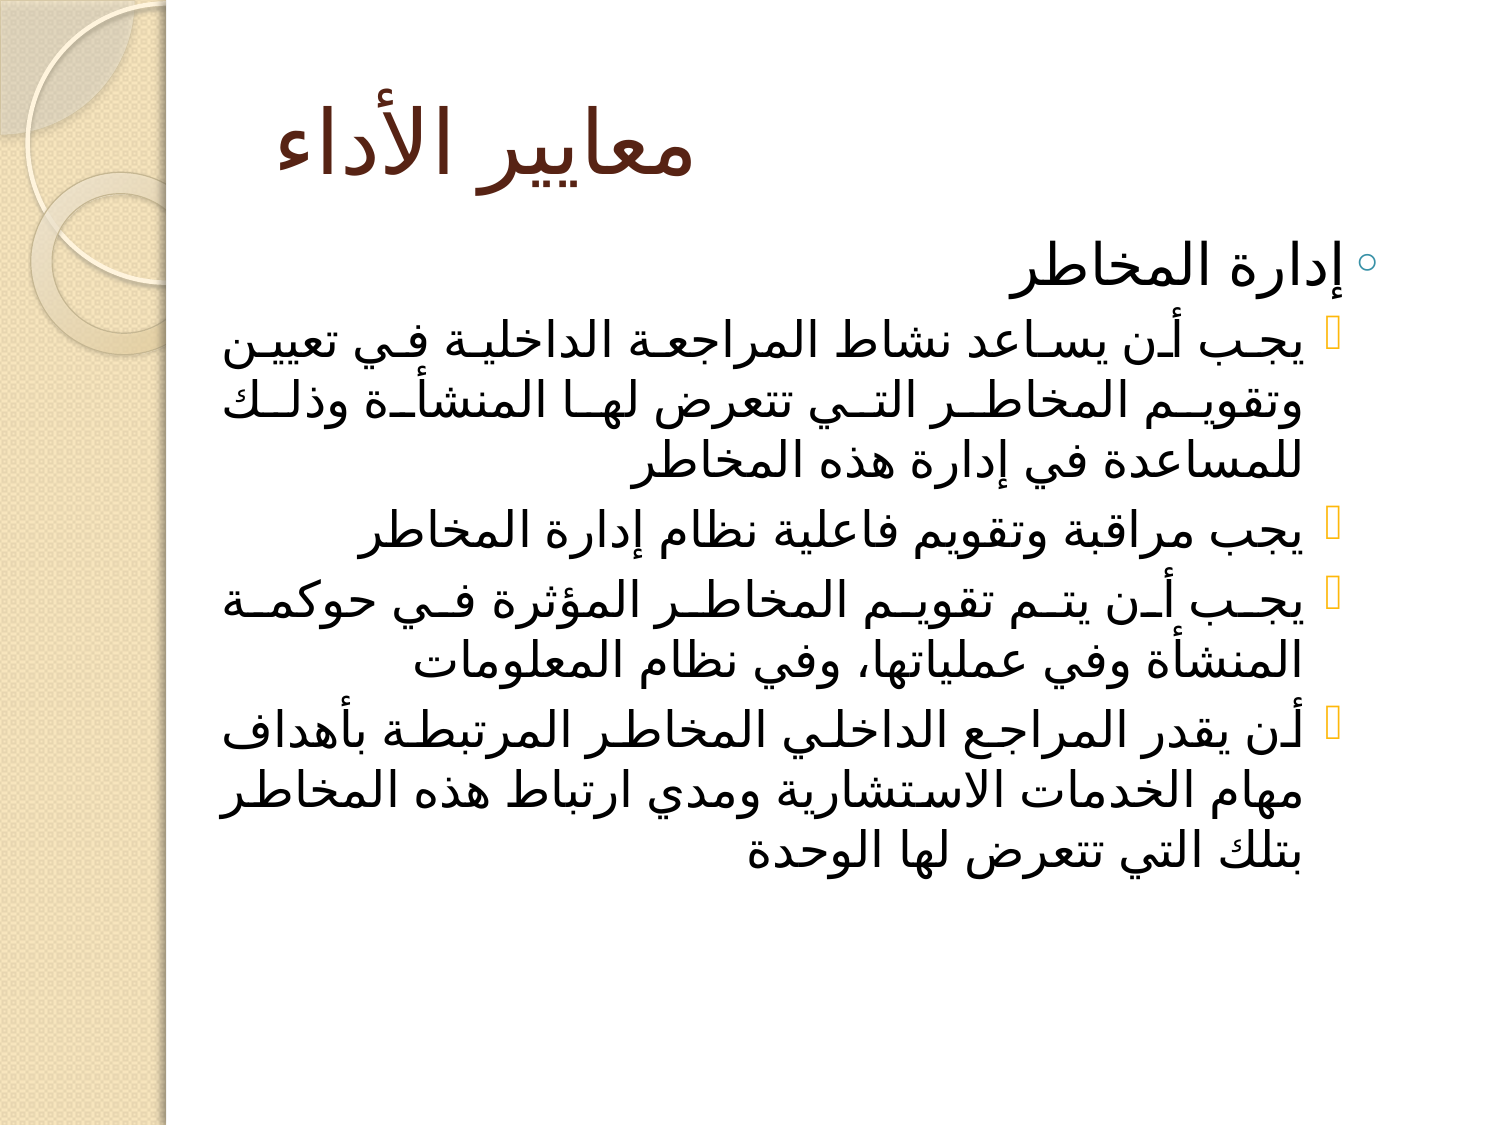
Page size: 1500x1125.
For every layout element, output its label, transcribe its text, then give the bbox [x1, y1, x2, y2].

list إدارة المخاطر يجب أن يساعد نشاط المراجعة الداخلية في تعيين وتقويم المخاطر التي تتعرض لها المنشأة وذلك للمساعدة في إدارة هذه المخاطر يجب مراقبة وتقويم فاعلية نظام إدارة المخاطر يجب أن يتم تقويم المخاطر المؤثرة في حوكمة المنشأة وفي عملياتها، وفي نظام المعلومات أن يقدر المراجع الداخلي المخاطر المرتبطة بأهداف مهام الخدمات الاستشارية ومدي ارتباط هذه المخاطر بتلك التي تتعرض لها الوحدة [206, 219, 1466, 1025]
title معايير الأداء [235, 45, 1466, 219]
